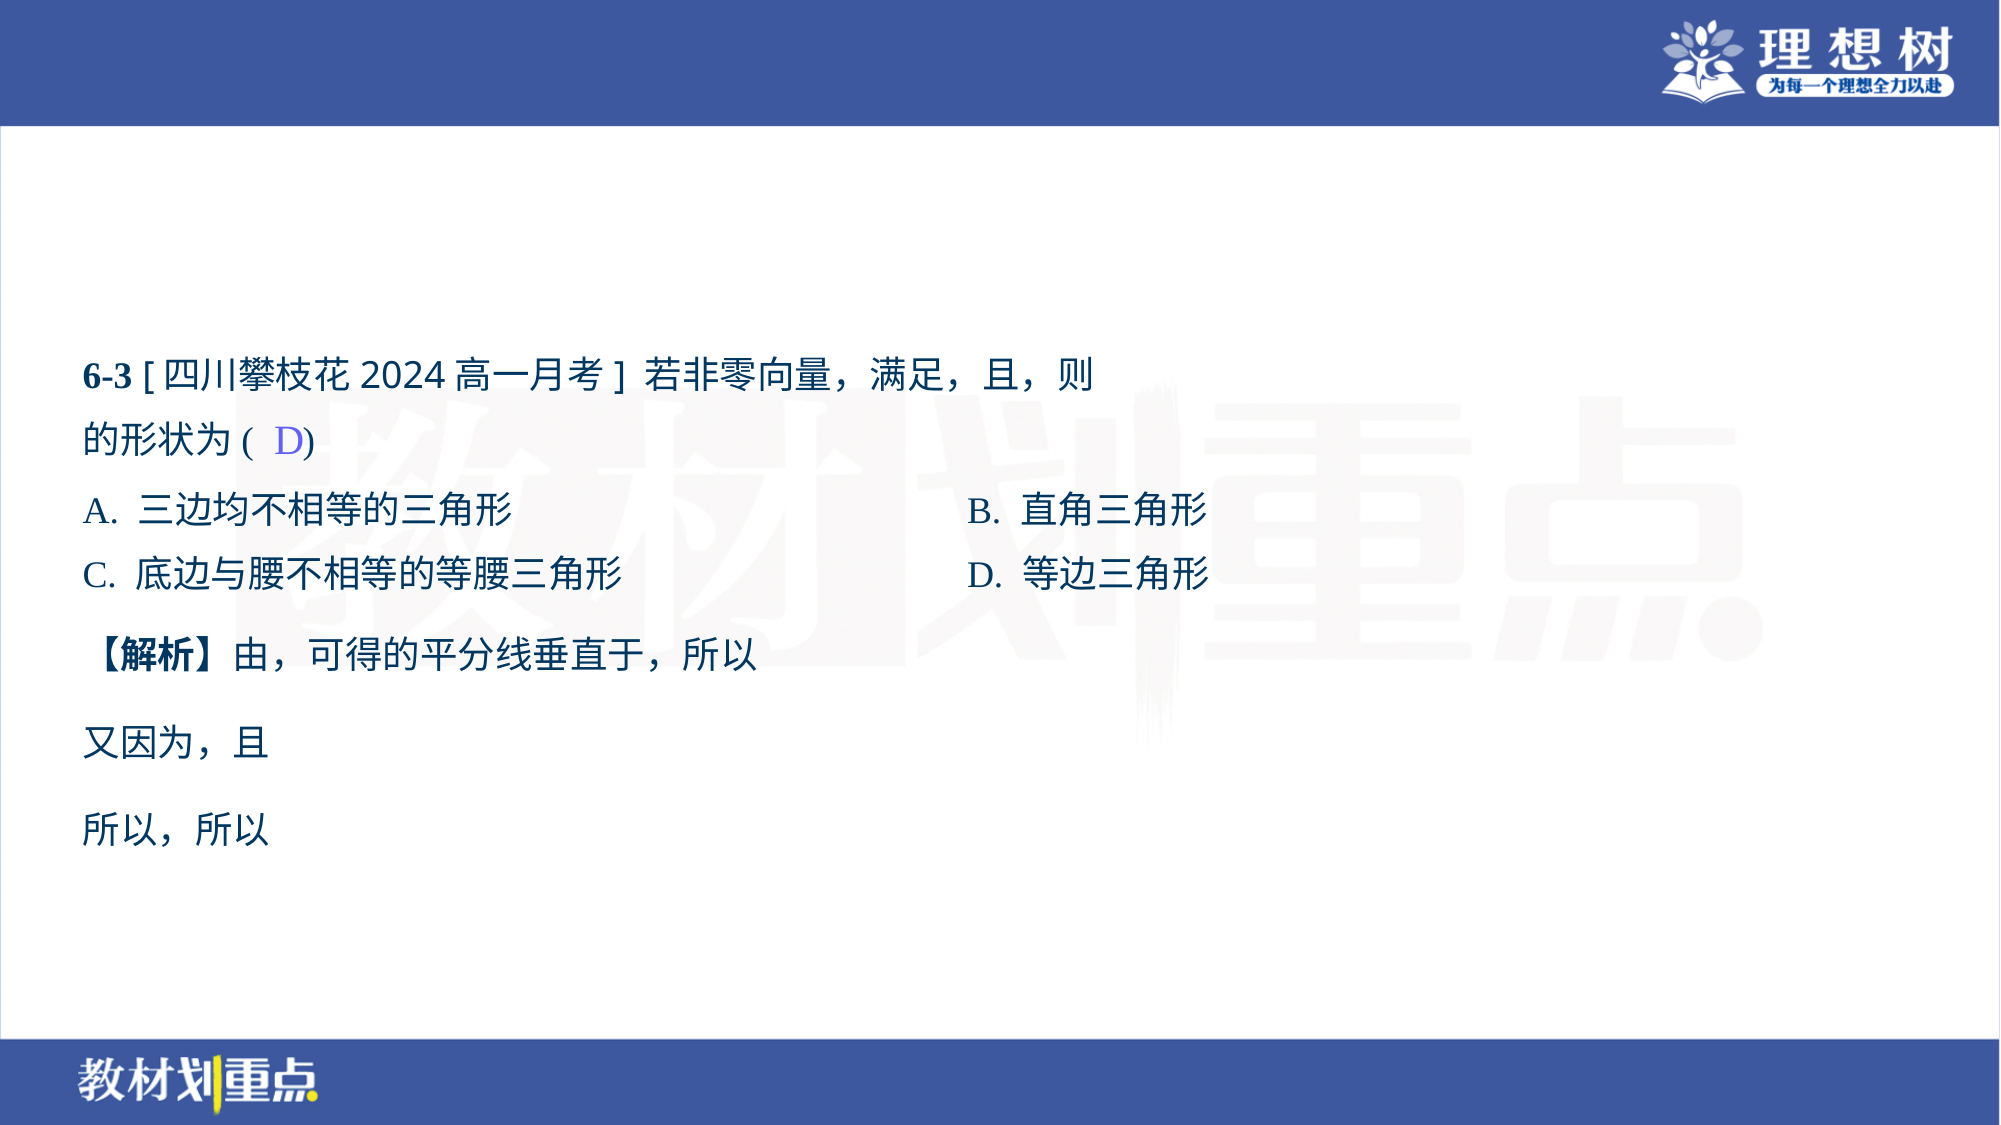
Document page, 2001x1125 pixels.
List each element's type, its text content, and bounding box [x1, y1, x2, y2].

text_box D [259, 410, 320, 461]
picture [0, 0, 2000, 1125]
text_box A. 三边均不相等的三角形 B. 直角三角形 C. 底边与腰不相等的等腰三角形 D. 等边三角形 [82, 461, 1817, 589]
